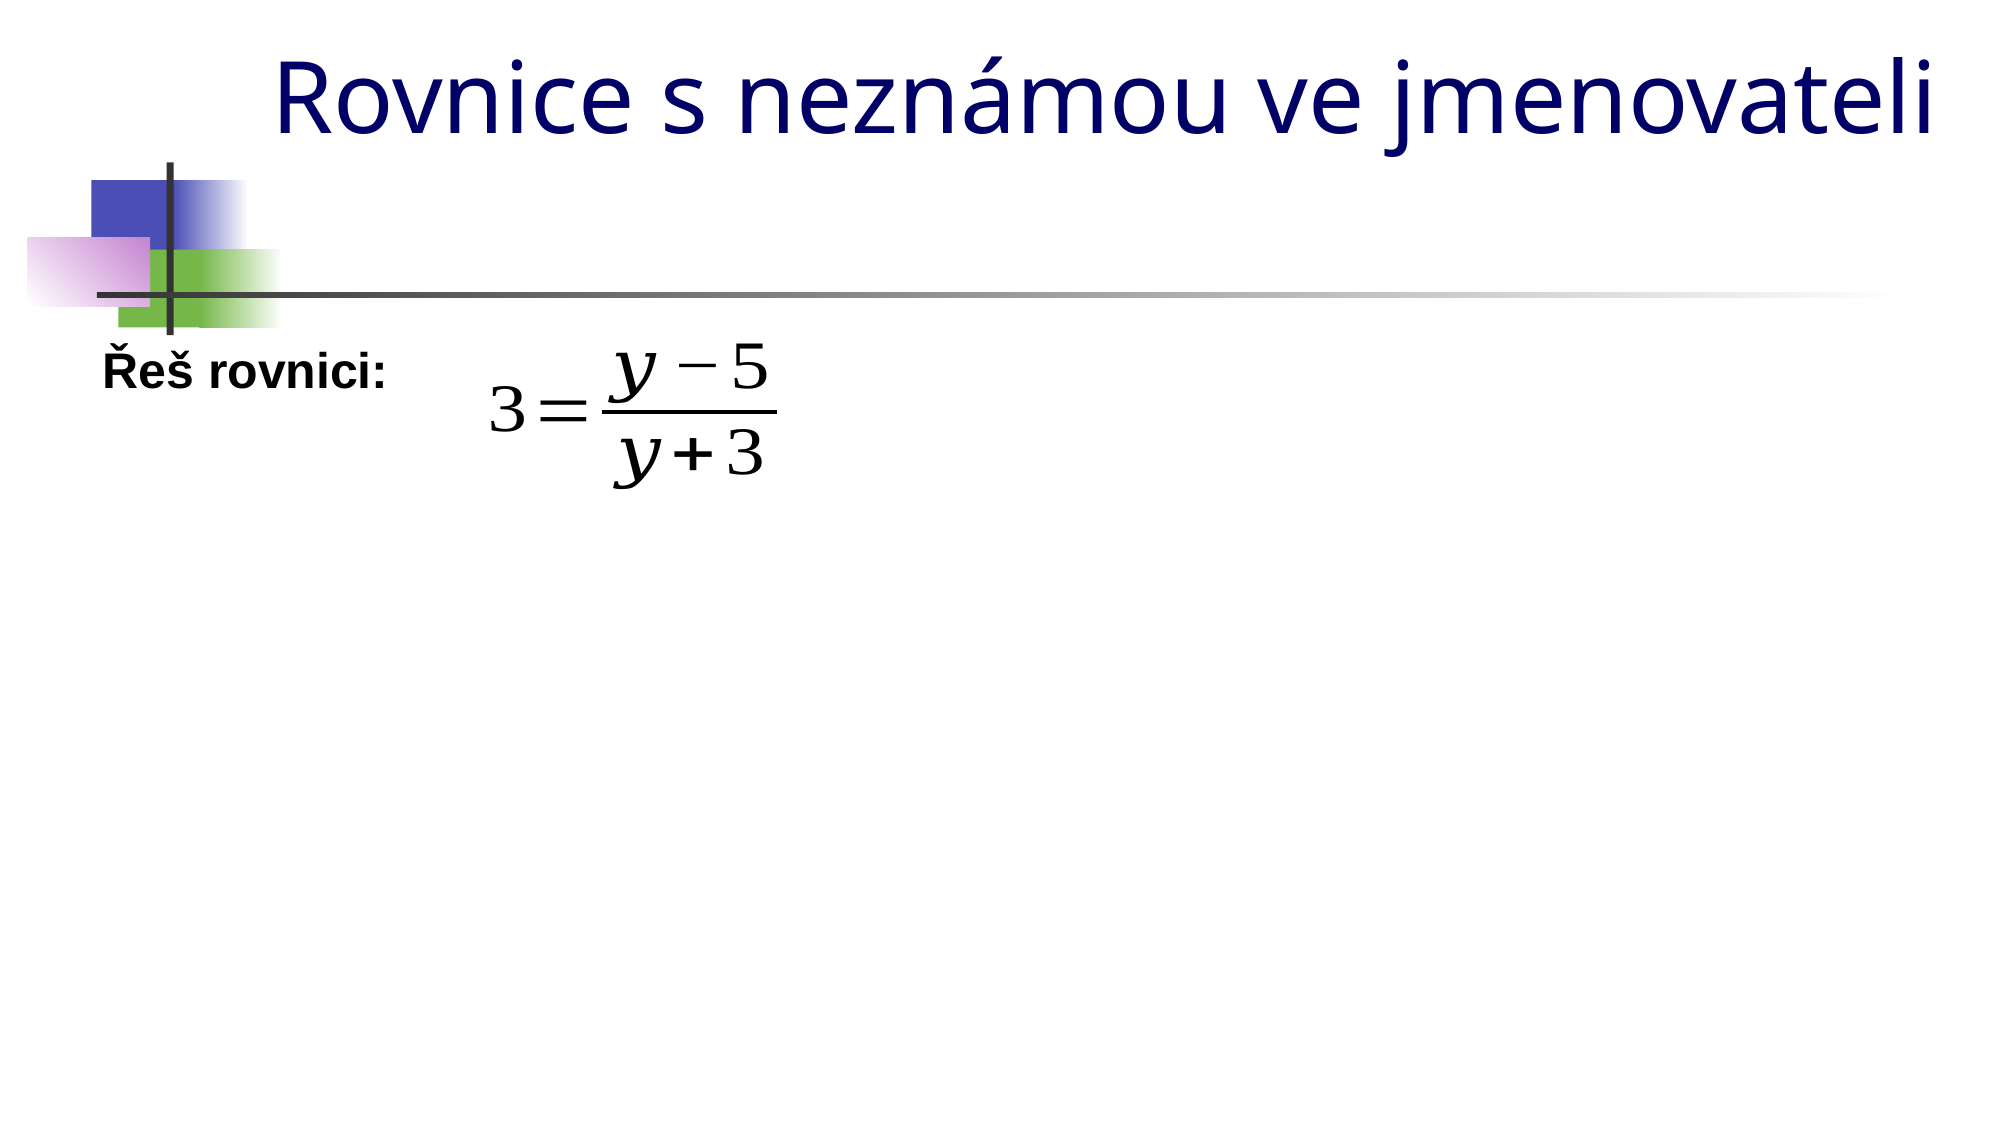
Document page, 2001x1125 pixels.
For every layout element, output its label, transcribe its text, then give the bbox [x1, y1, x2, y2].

text_box Řeš rovnici: [87, 333, 599, 405]
title Rovnice s neznámou ve jmenovateli [209, 18, 2000, 169]
